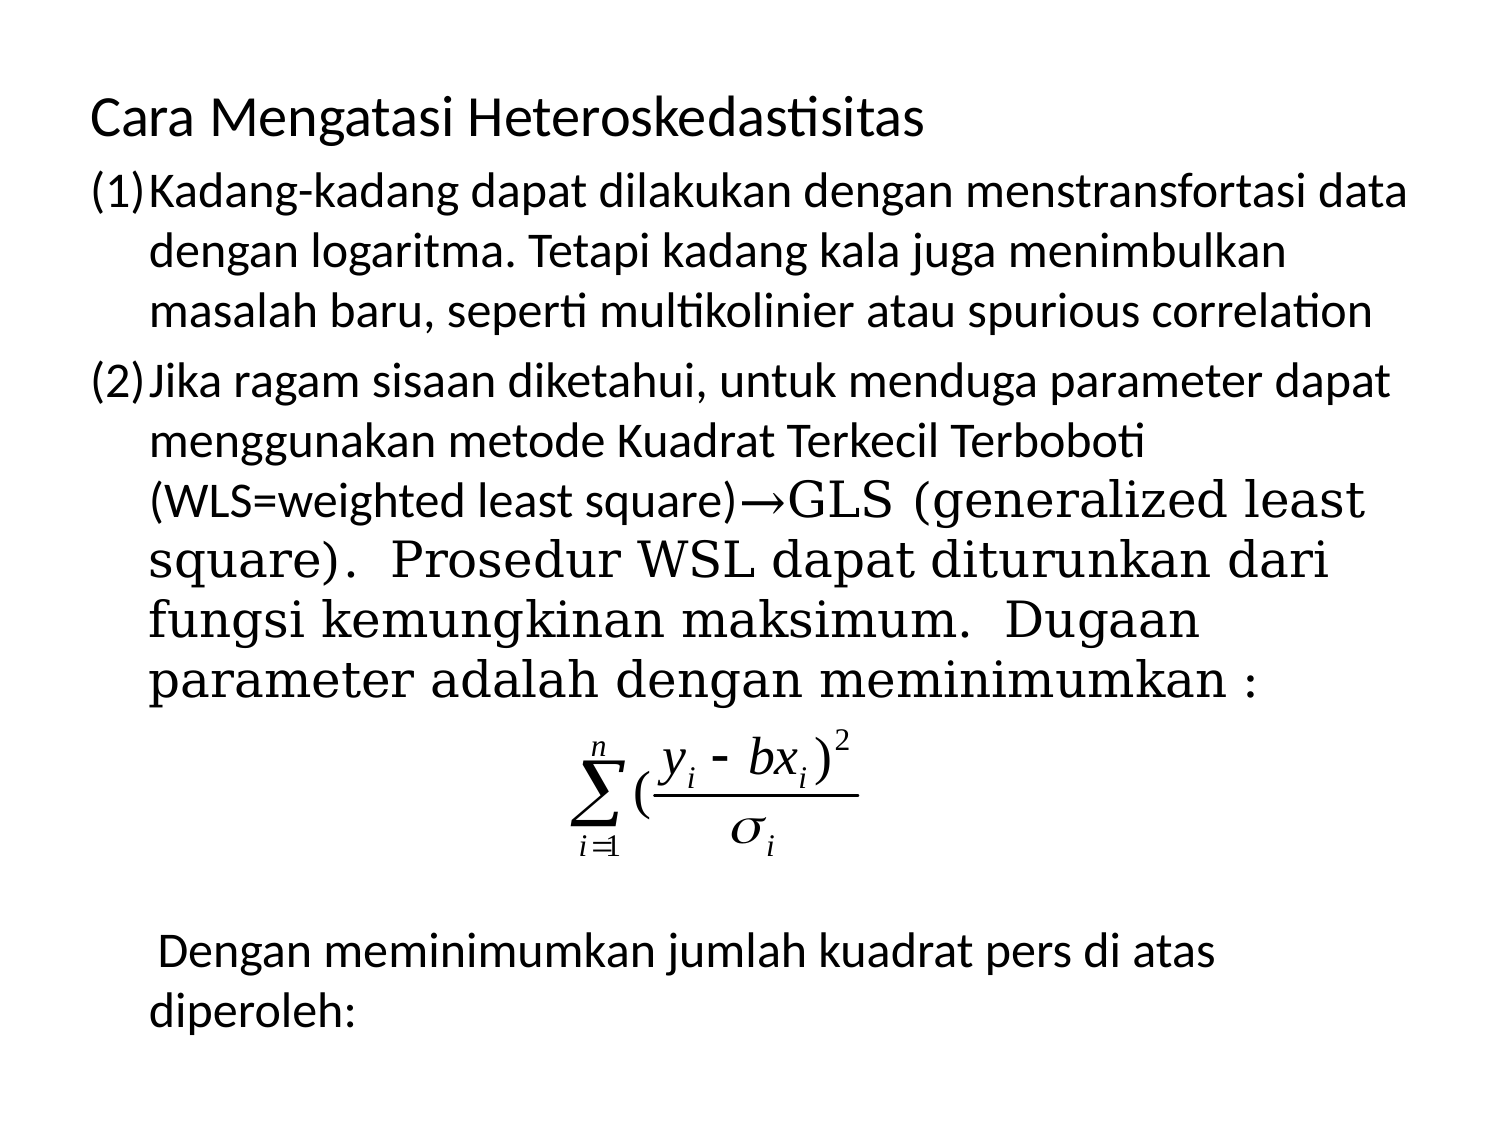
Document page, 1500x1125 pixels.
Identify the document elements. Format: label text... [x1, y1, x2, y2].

list Cara Mengatasi Heteroskedastisitas Kadang-kadang dapat dilakukan dengan menstransfortasi data dengan logaritma. Tetapi kadang kala juga menimbulkan masalah baru, seperti multikolinier atau spurious correlation Jika ragam sisaan diketahui, untuk menduga parameter dapat menggunakan metode Kuadrat Terkecil Terboboti (WLS=weighted least square)→GLS (generalized least square). Prosedur WSL dapat diturunkan dari fungsi kemungkinan maksimum. Dugaan parameter adalah dengan meminimumkan : Dengan meminimumkan jumlah kuadrat pers di atas diperoleh: [75, 70, 1425, 1055]
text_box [562, 714, 872, 868]
